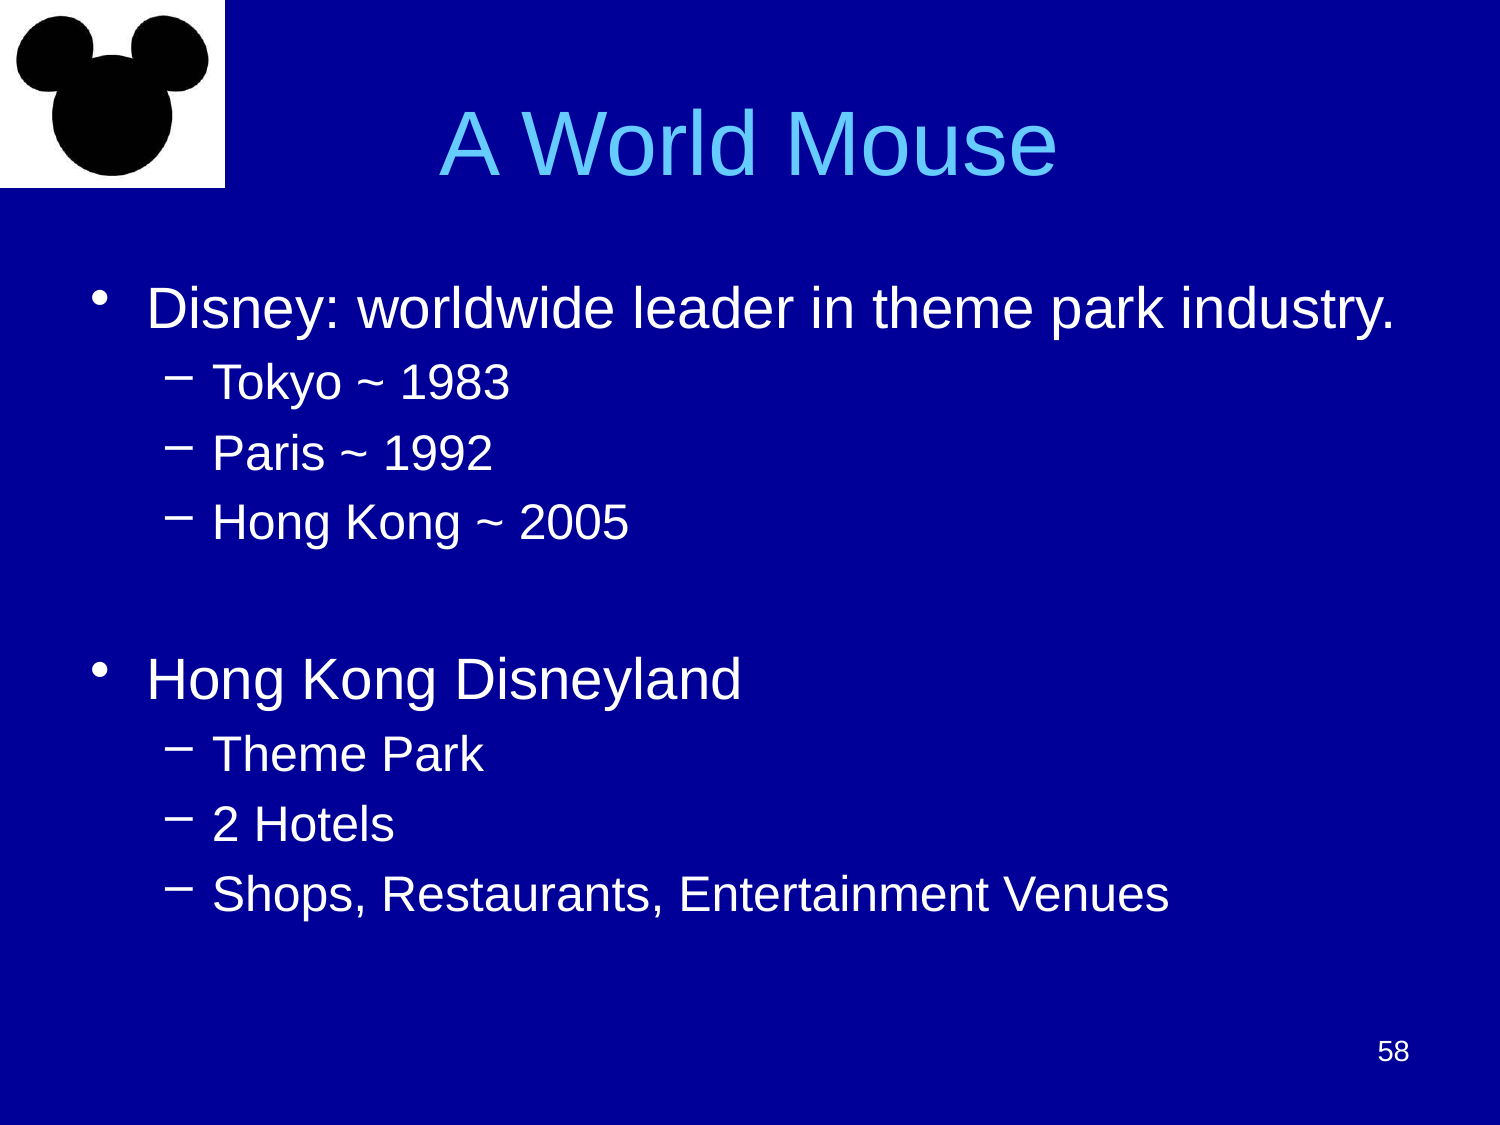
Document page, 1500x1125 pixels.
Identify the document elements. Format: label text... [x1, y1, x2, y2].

title A World Mouse [74, 44, 1426, 233]
picture [0, 0, 226, 188]
list Disney: worldwide leader in theme park industry. Tokyo ~ 1983 Paris ~ 1992 Hong Kong ~ 2005 Hong Kong Disneyland Theme Park 2 Hotels Shops, Restaurants, Entertainment Venues [74, 262, 1426, 1006]
slide_number 58 [1074, 1024, 1425, 1103]
